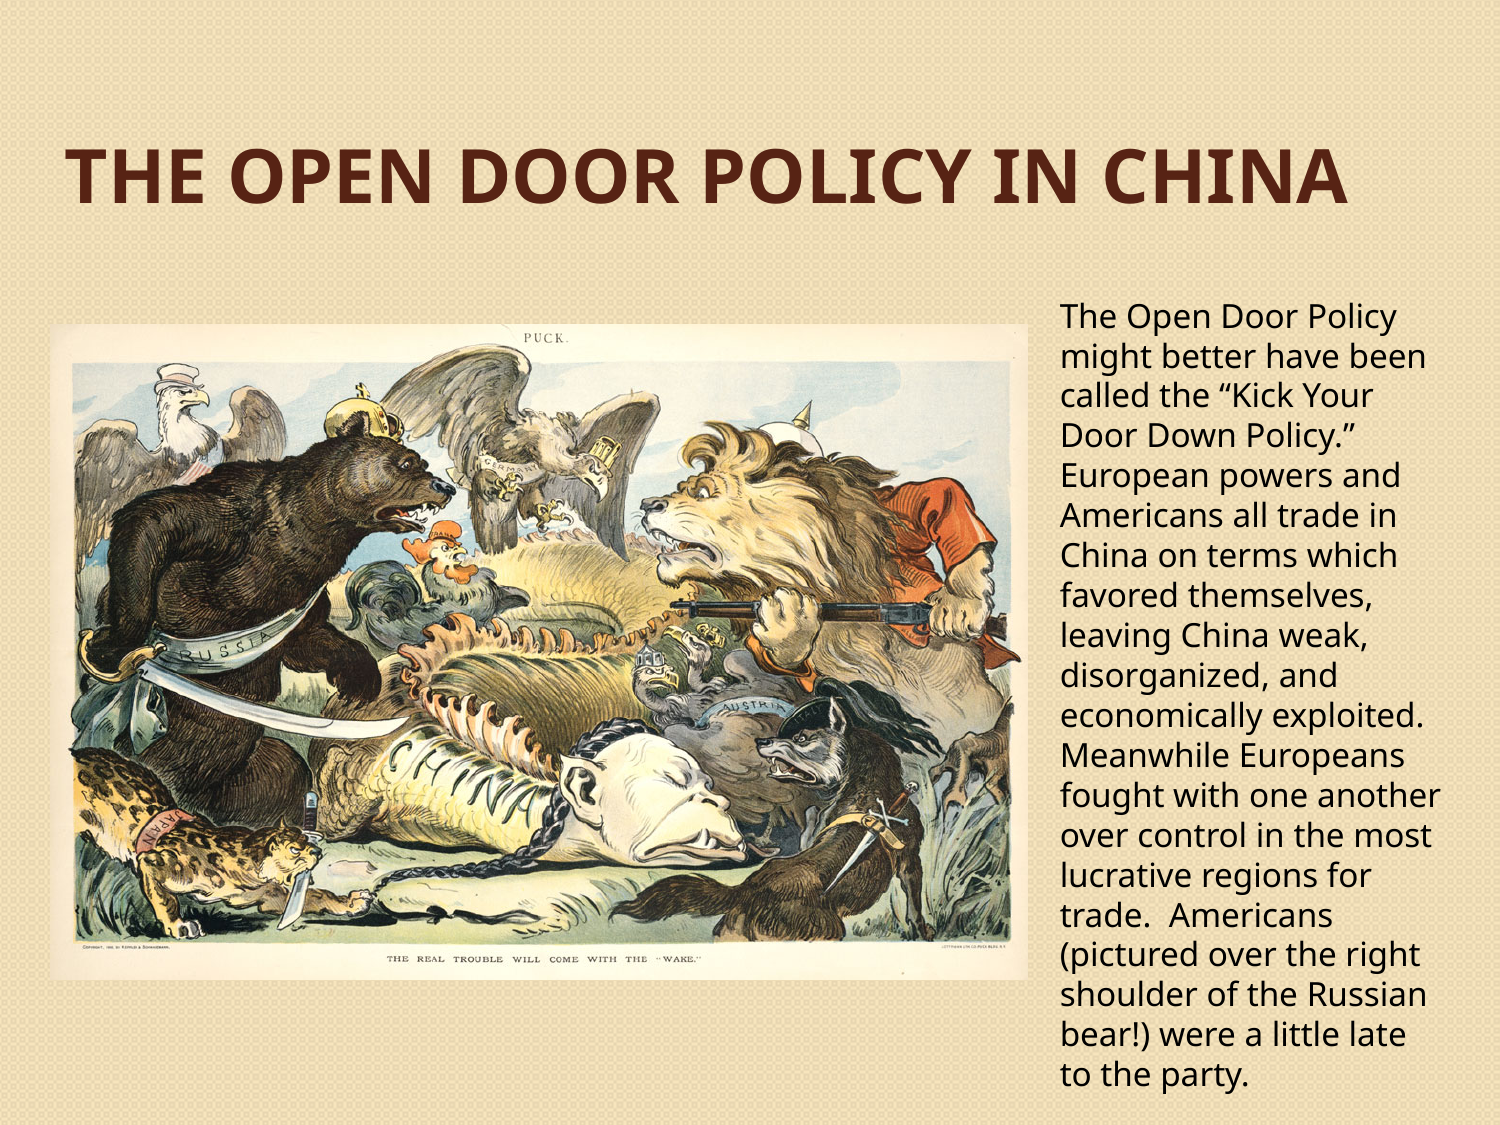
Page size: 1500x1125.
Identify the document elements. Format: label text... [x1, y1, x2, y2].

title The Open Door Policy in China [50, 35, 1500, 227]
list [49, 324, 1028, 981]
list The Open Door Policy might better have been called the “Kick Your Door Down Policy.” European powers and Americans all trade in China on terms which favored themselves, leaving China weak, disorganized, and economically exploited. Meanwhile Europeans fought with one another over control in the most lucrative regions for trade. Americans (pictured over the right shoulder of the Russian bear!) were a little late to the party. [1037, 287, 1463, 913]
